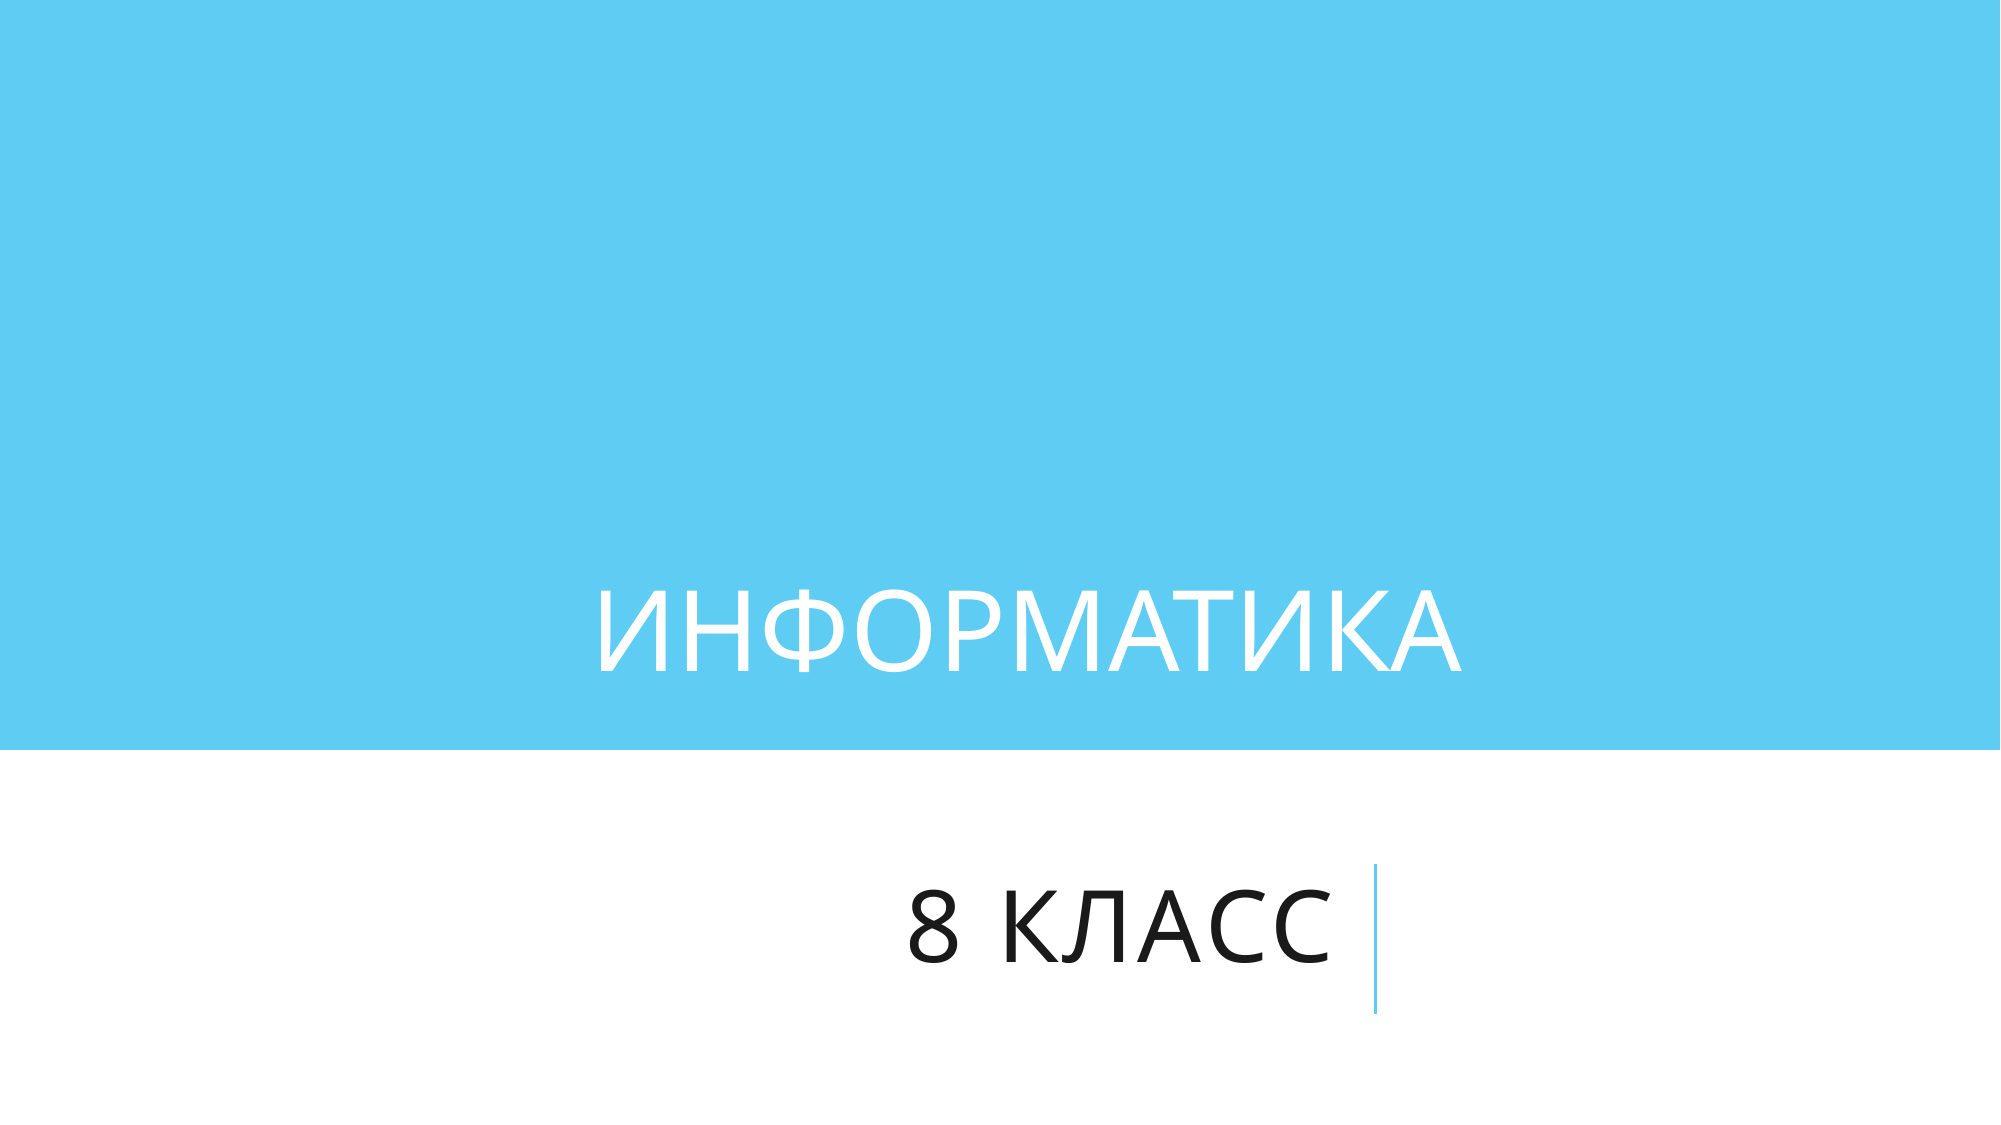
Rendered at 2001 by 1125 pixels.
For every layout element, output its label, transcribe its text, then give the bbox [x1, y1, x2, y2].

subtitle ИНФОРМАТИКА [575, 506, 1480, 747]
title 8 класс [75, 813, 1350, 1054]
